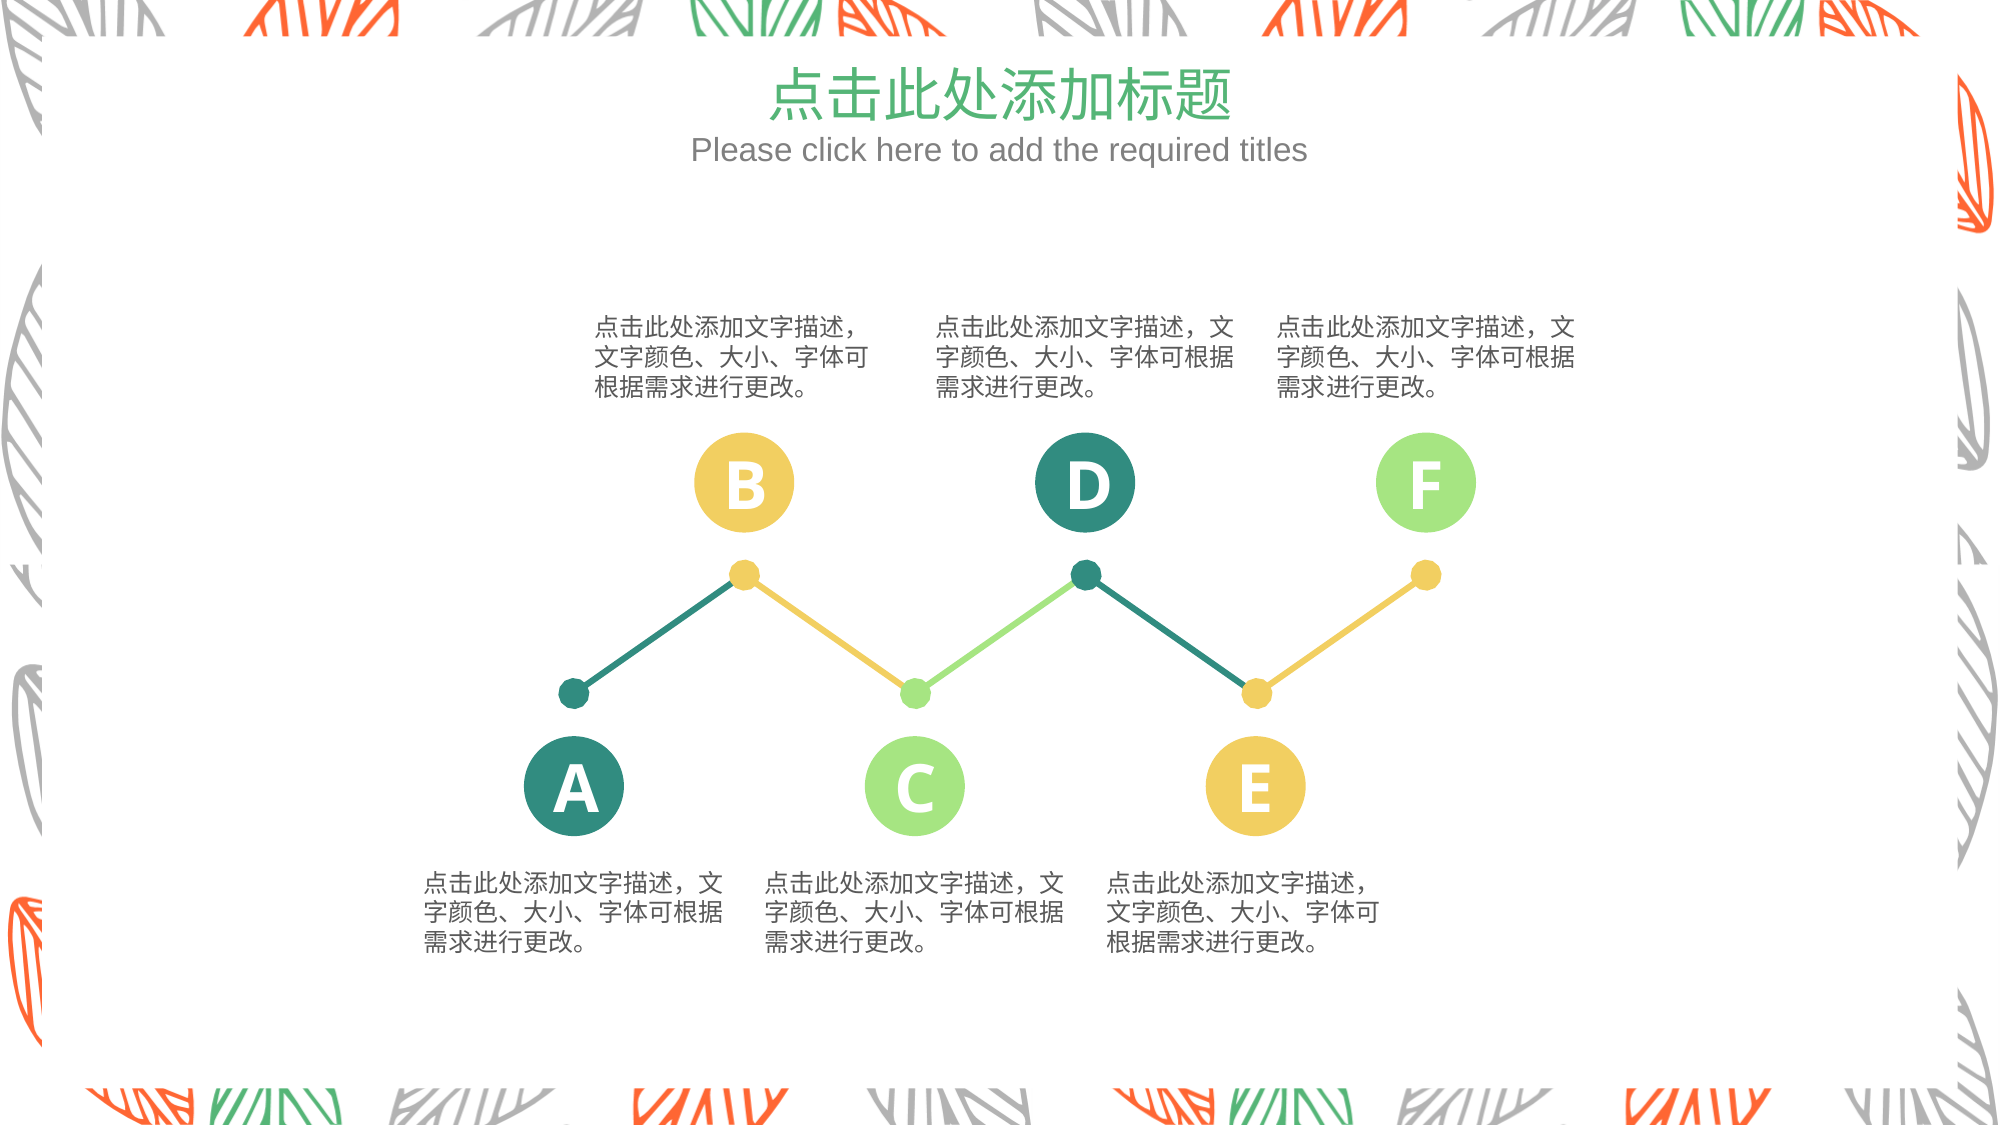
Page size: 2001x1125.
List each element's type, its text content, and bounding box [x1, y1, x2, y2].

text_box 点击此处添加文字描述，文字颜色、大小、字体可根据需求进行更改。 [935, 280, 1236, 433]
text_box 点击此处添加标题 [713, 51, 1287, 136]
text_box A [522, 735, 625, 836]
text_box C [863, 735, 966, 836]
text_box 点击此处添加文字描述，文字颜色、大小、字体可根据需求进行更改。 [594, 280, 894, 433]
text_box Please click here to add the required titles [675, 120, 1325, 176]
text_box 点击此处添加文字描述，文字颜色、大小、字体可根据需求进行更改。 [423, 836, 724, 988]
picture [0, 0, 2001, 1125]
text_box B [693, 433, 796, 534]
text_box D [1034, 433, 1137, 534]
text_box 点击此处添加文字描述，文字颜色、大小、字体可根据需求进行更改。 [1105, 836, 1406, 988]
text_box 点击此处添加文字描述，文字颜色、大小、字体可根据需求进行更改。 [1276, 280, 1577, 433]
text_box F [1375, 433, 1478, 534]
text_box E [1204, 735, 1307, 836]
text_box 点击此处添加文字描述，文字颜色、大小、字体可根据需求进行更改。 [764, 836, 1065, 988]
